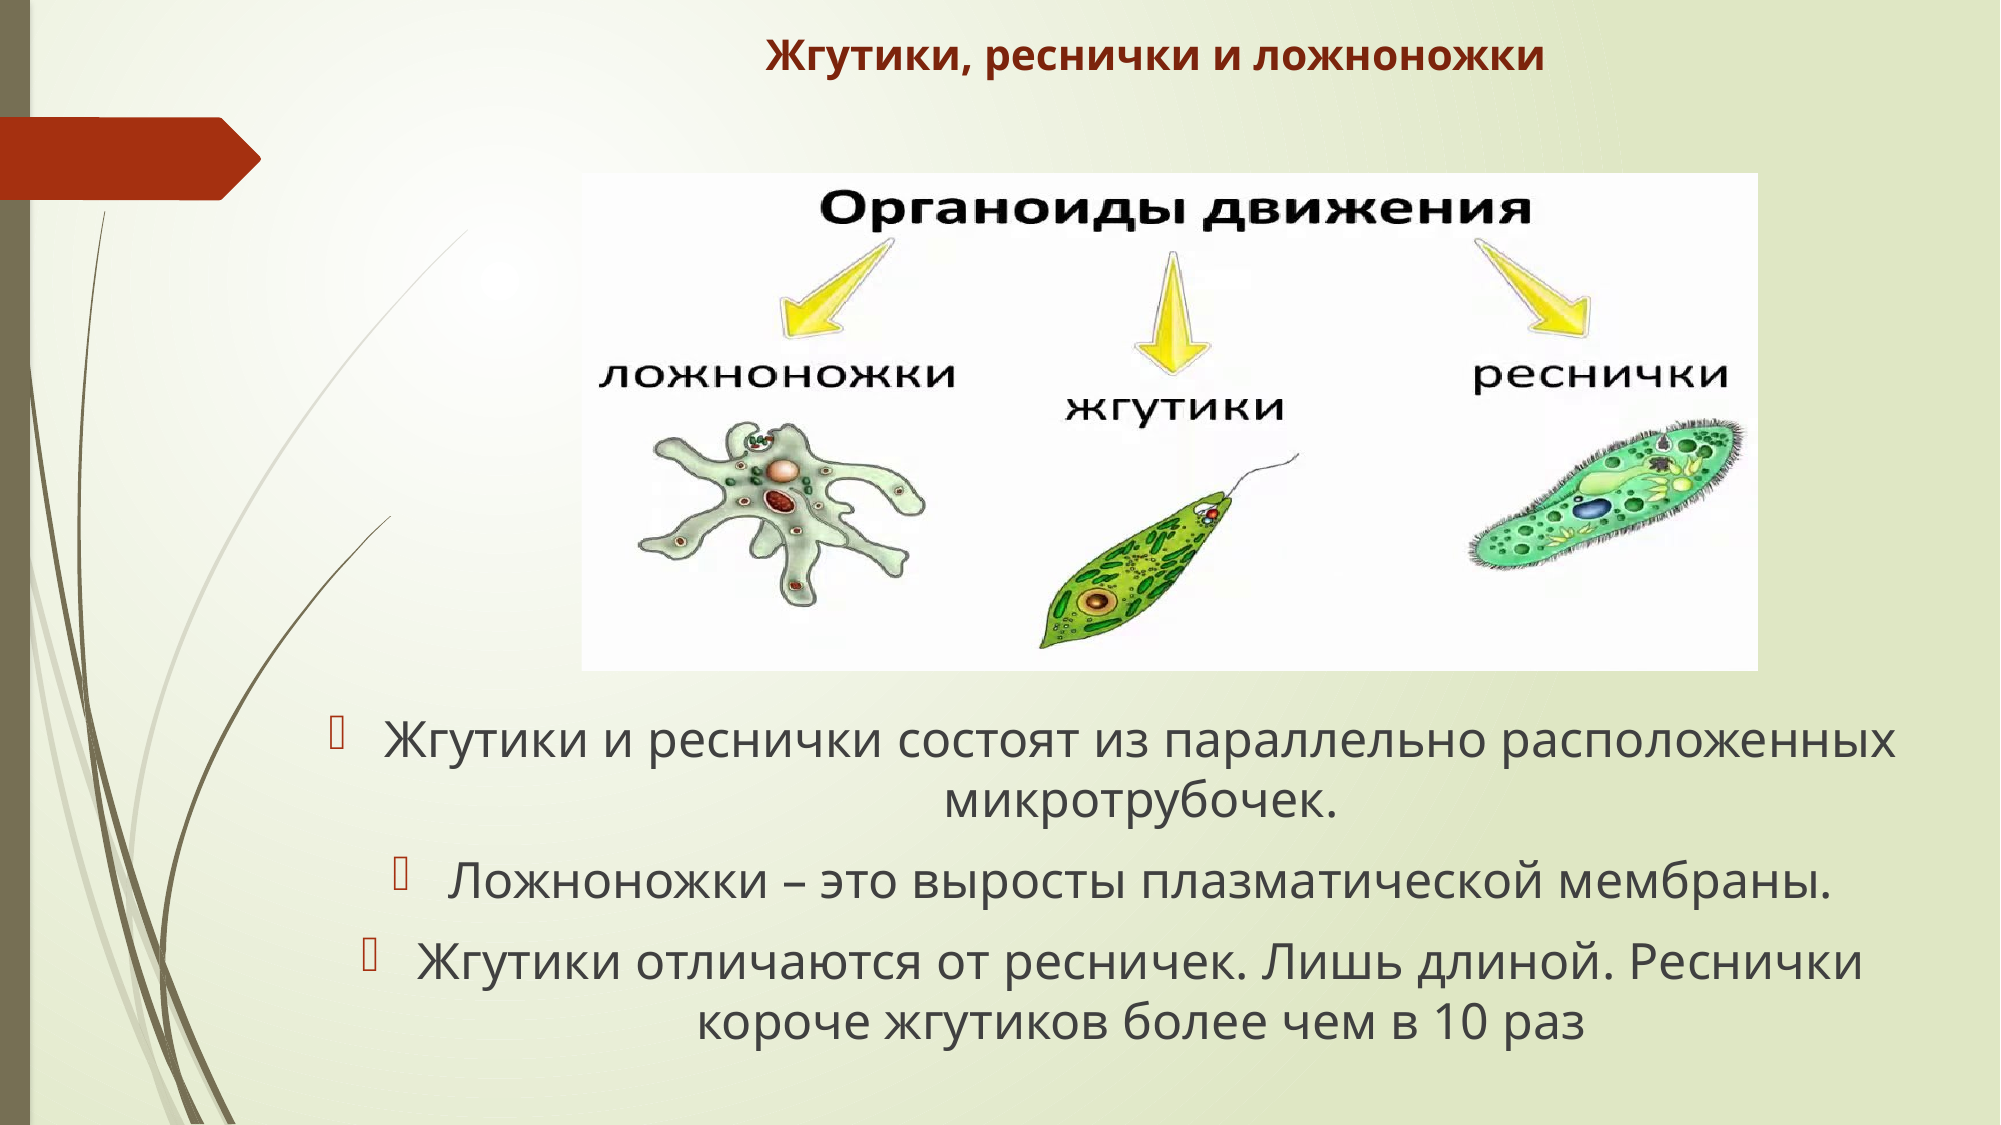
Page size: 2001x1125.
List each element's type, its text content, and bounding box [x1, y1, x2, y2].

list Жгутики и реснички состоят из параллельно расположенных микротрубочек. Ложноножки – это выросты плазматической мембраны. Жгутики отличаются от ресничек. Лишь длиной. Реснички короче жгутиков более чем в 10 раз [313, 699, 1914, 1087]
title Жгутики, реснички и ложноножки [424, 20, 1887, 135]
picture [581, 172, 1759, 672]
